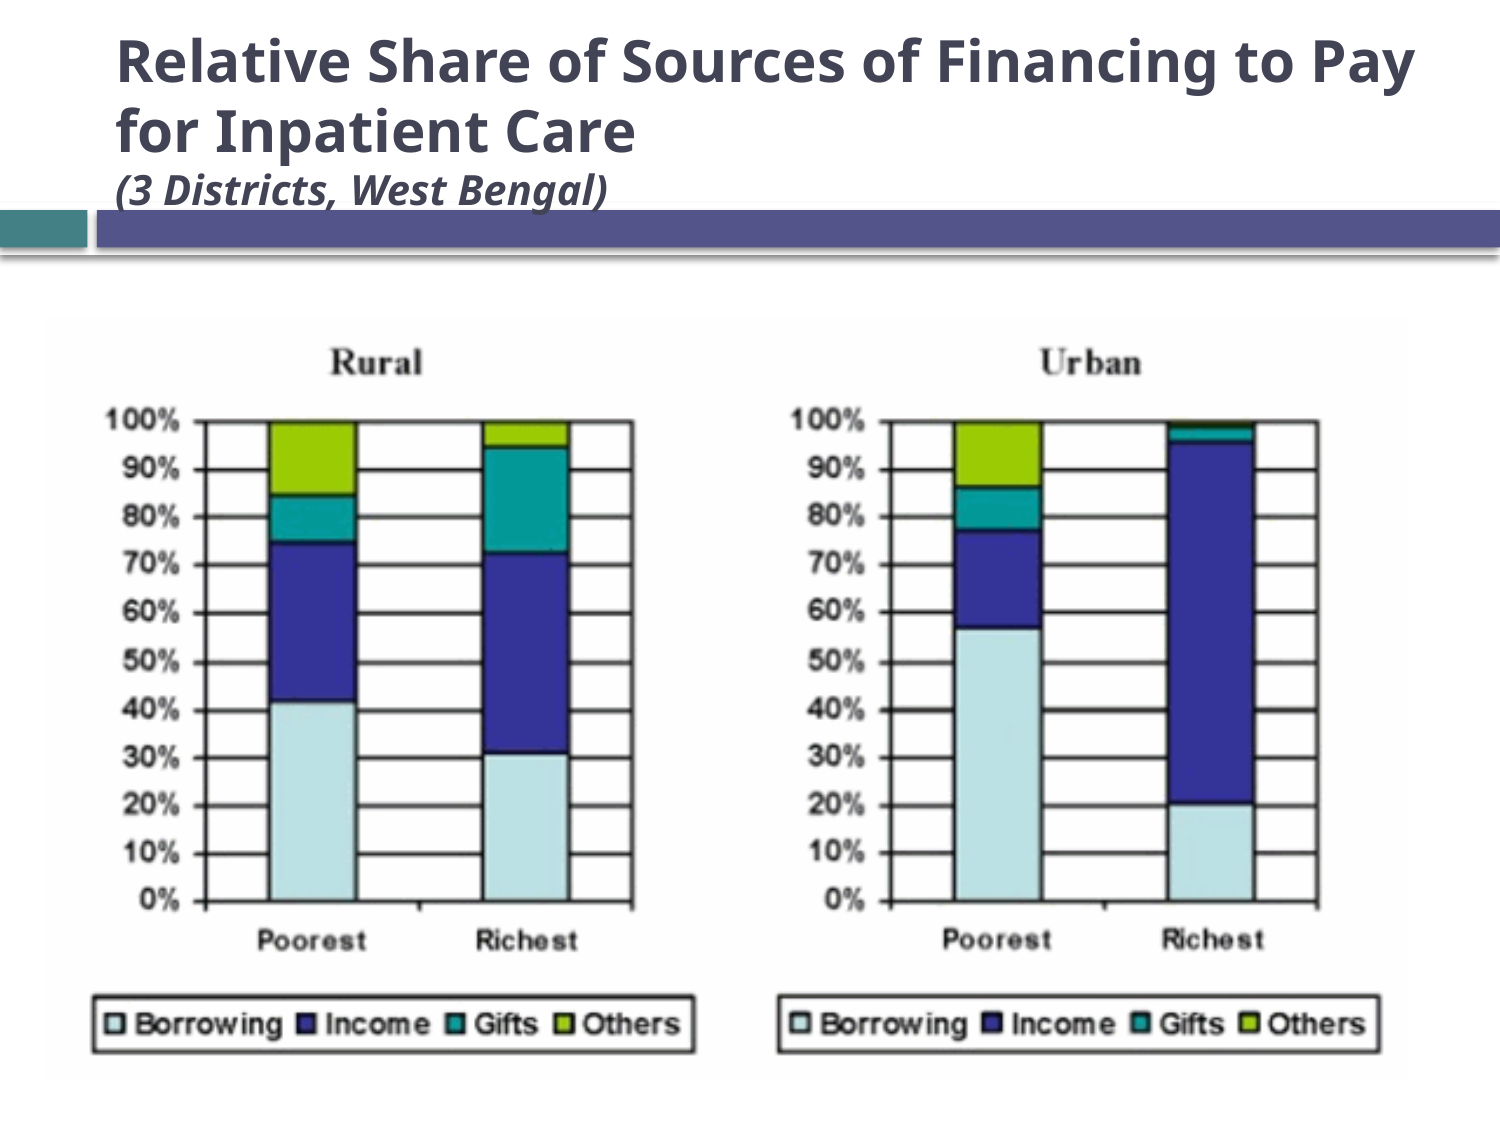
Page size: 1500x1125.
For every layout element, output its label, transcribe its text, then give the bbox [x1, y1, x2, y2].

picture [46, 316, 1407, 1079]
title Relative Share of Sources of Financing to Pay for Inpatient Care (3 Districts, West Bengal) [100, 37, 1438, 200]
